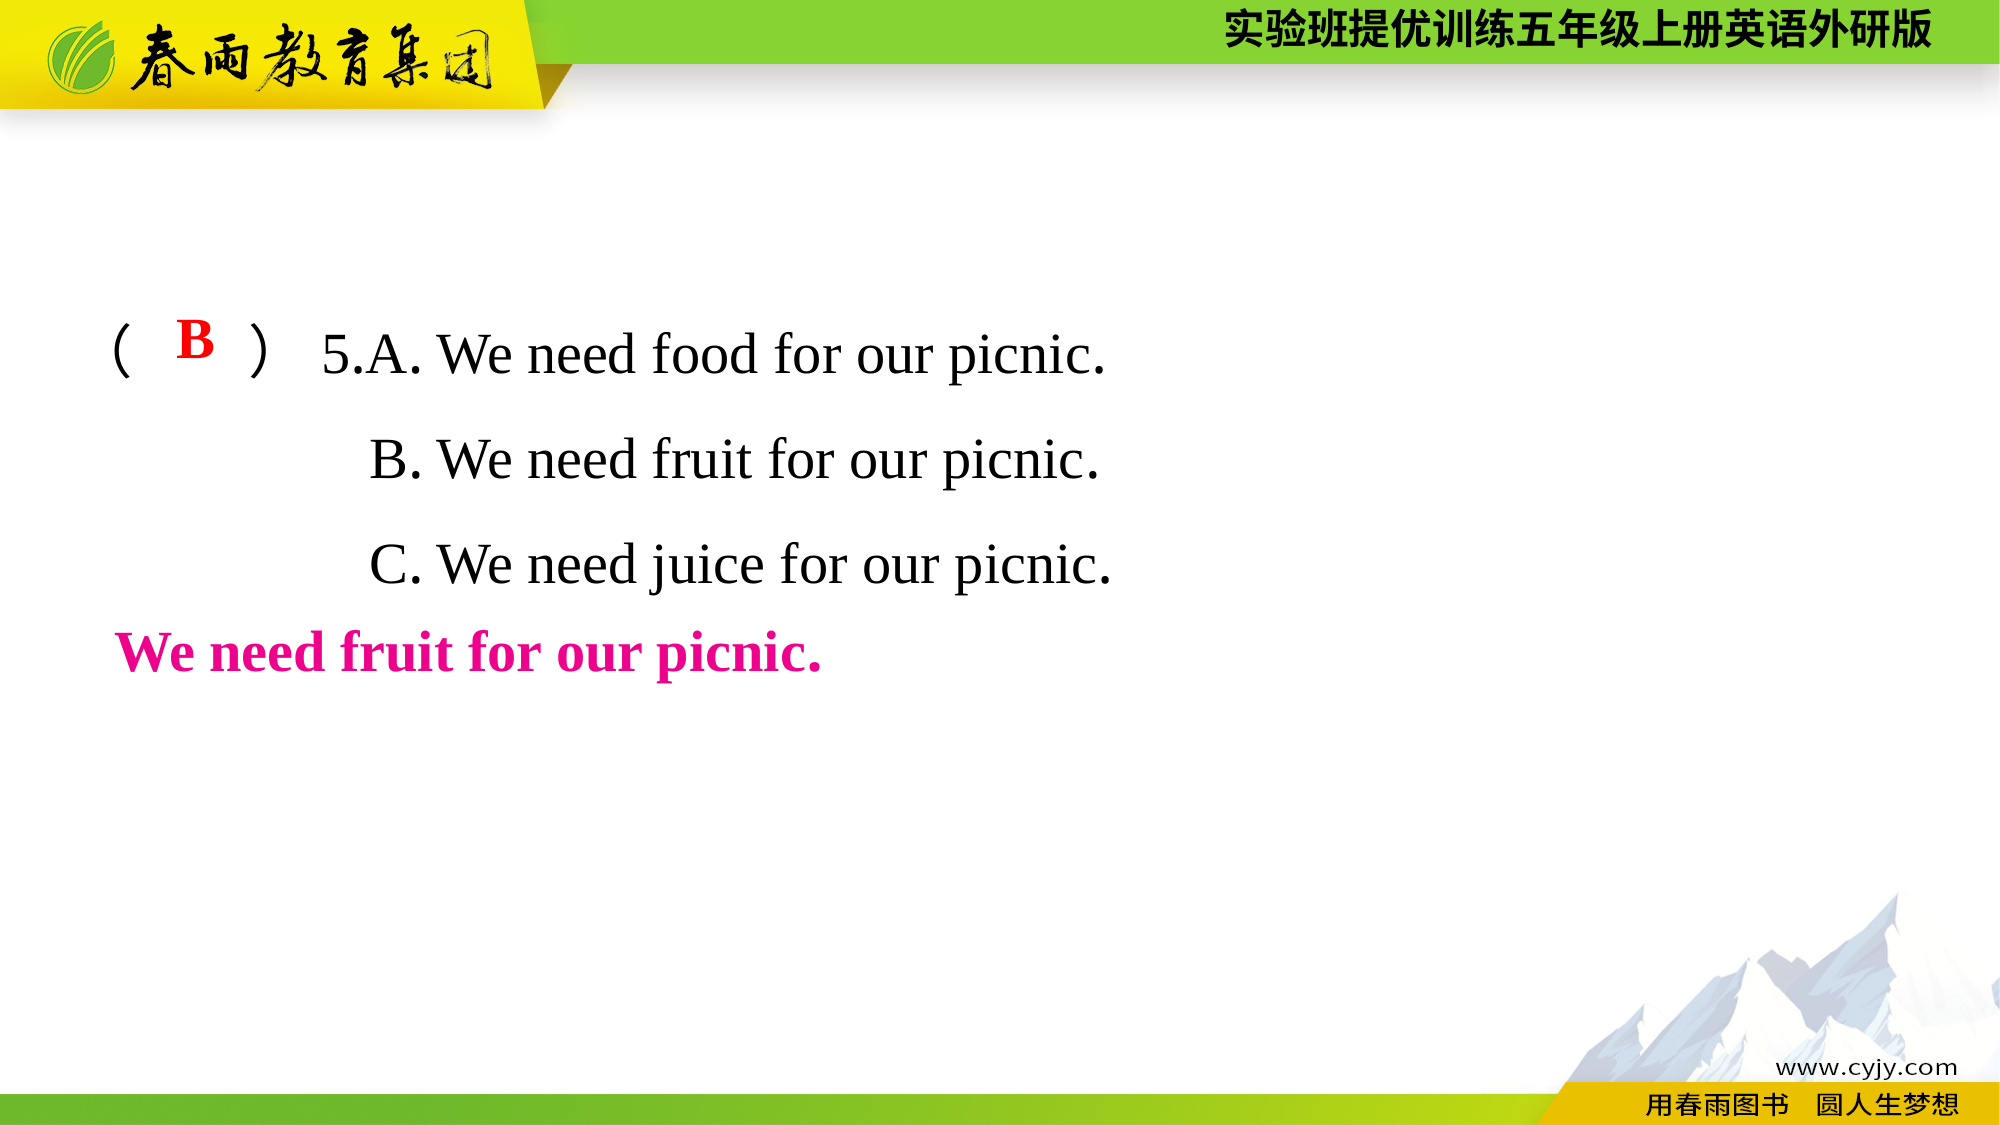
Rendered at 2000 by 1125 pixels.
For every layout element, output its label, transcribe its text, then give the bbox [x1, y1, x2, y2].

text_box B [161, 293, 231, 379]
text_box We need fruit for our picnic. [99, 571, 838, 691]
list （ ）5.A. We need food for our picnic. B. We need fruit for our picnic. C. We need juice for our picnic. [59, 272, 1944, 593]
picture [0, 0, 2000, 1125]
